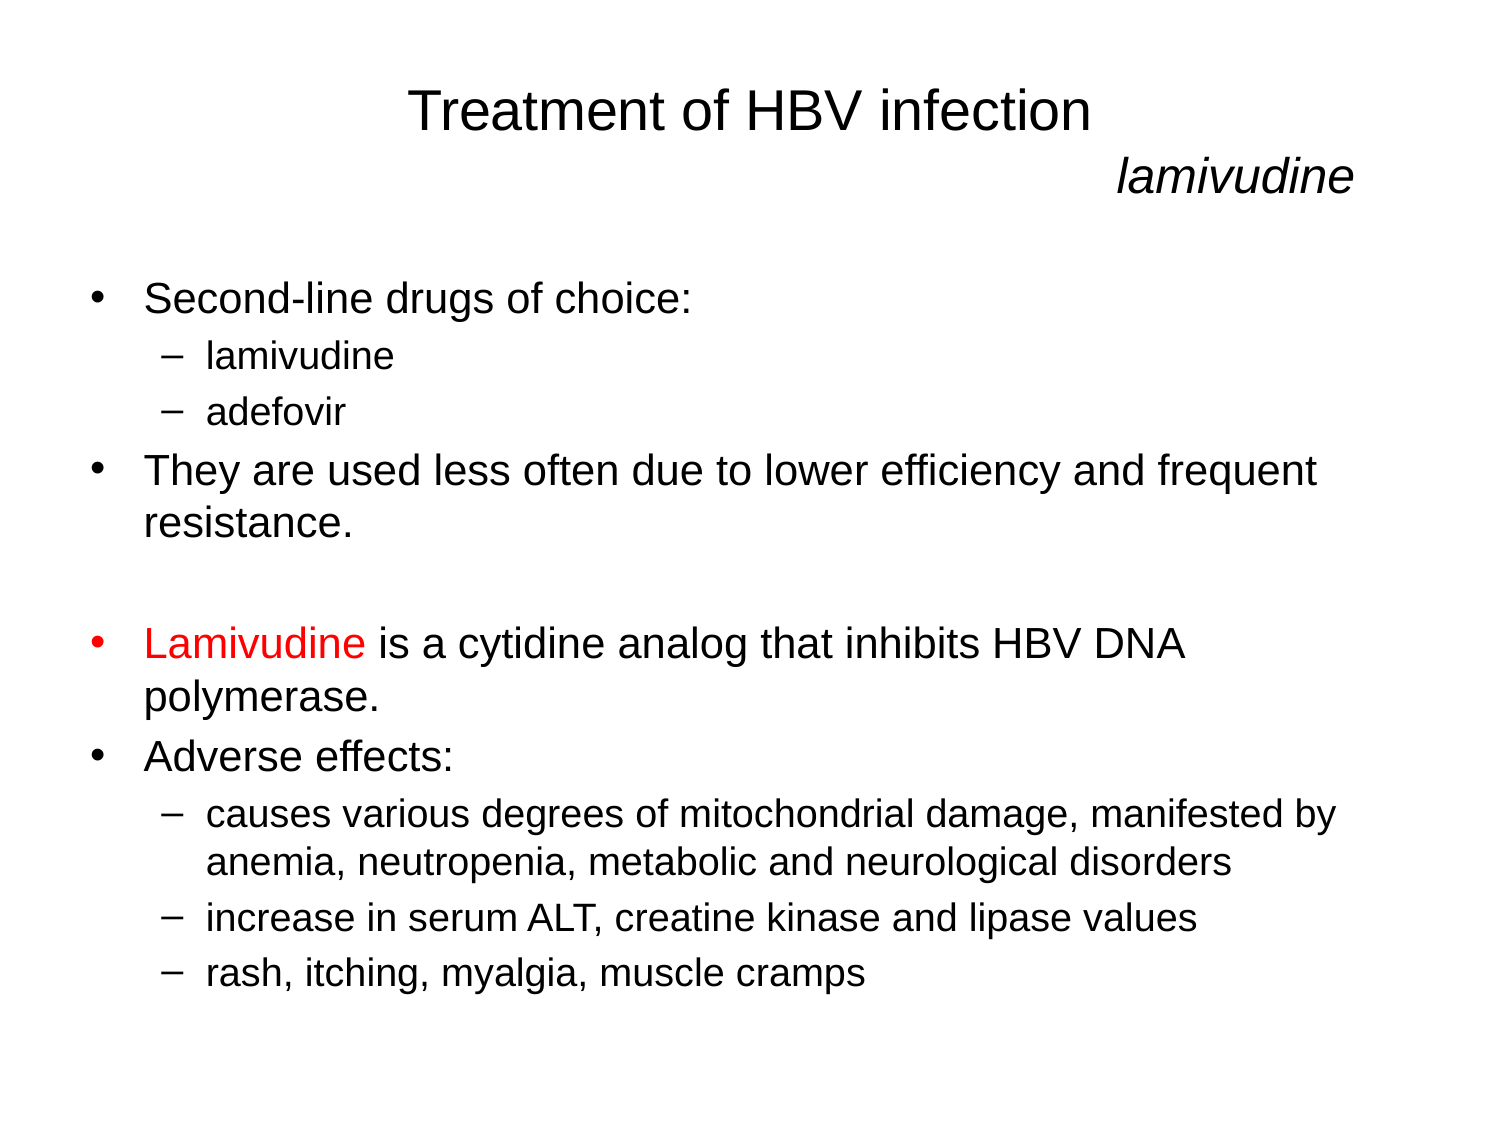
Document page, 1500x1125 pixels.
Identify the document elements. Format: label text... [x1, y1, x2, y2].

title Treatment of HBV infection lamivudine [75, 45, 1425, 233]
list Second-line drugs of choice: lamivudine adefovir They are used less often due to lower efficiency and frequent resistance. Lamivudine is a cytidine analog that inhibits HBV DNA polymerase. Adverse effects: causes various degrees of mitochondrial damage, manifested by anemia, neutropenia, metabolic and neurological disorders increase in serum ALT, creatine kinase and lipase values rash, itching, myalgia, muscle cramps [75, 262, 1425, 1005]
